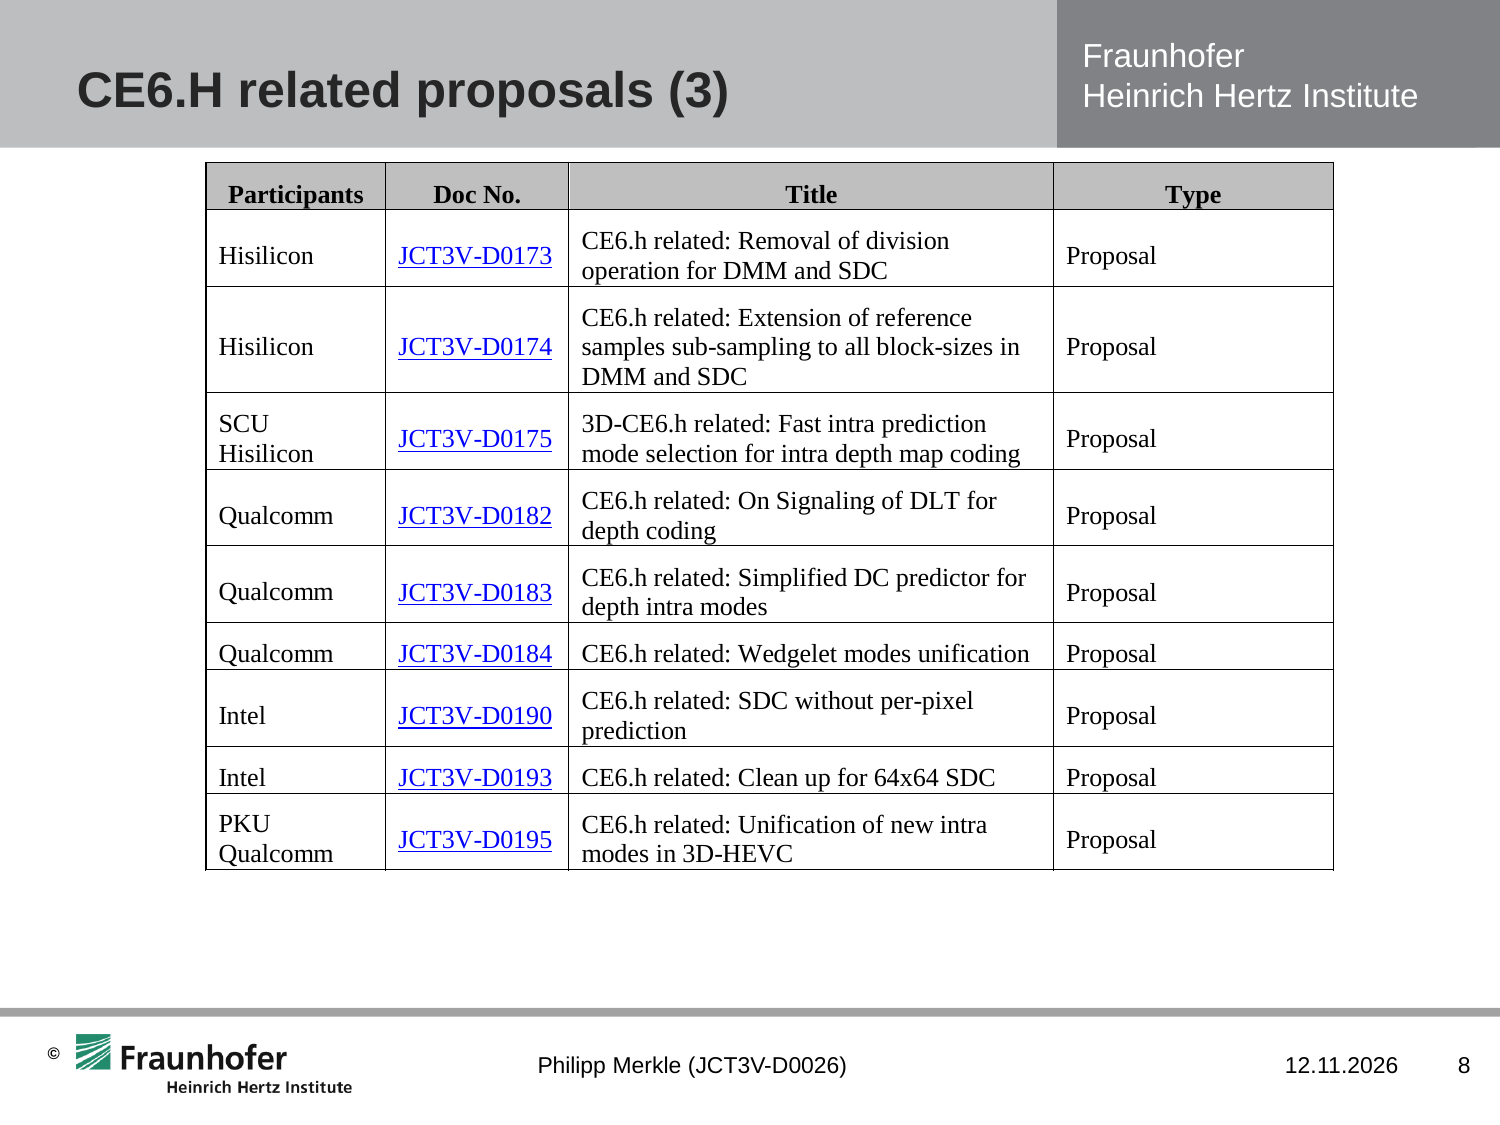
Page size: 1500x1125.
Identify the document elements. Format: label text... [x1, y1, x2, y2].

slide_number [1019, 1034, 1394, 1094]
slide_number 8 [1394, 1034, 1471, 1094]
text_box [204, 161, 1337, 1046]
title CE6.H related proposals (3) [76, 58, 1022, 118]
footer Philipp Merkle (JCT3V-D0026) [442, 1054, 1008, 1094]
picture [76, 1034, 352, 1093]
